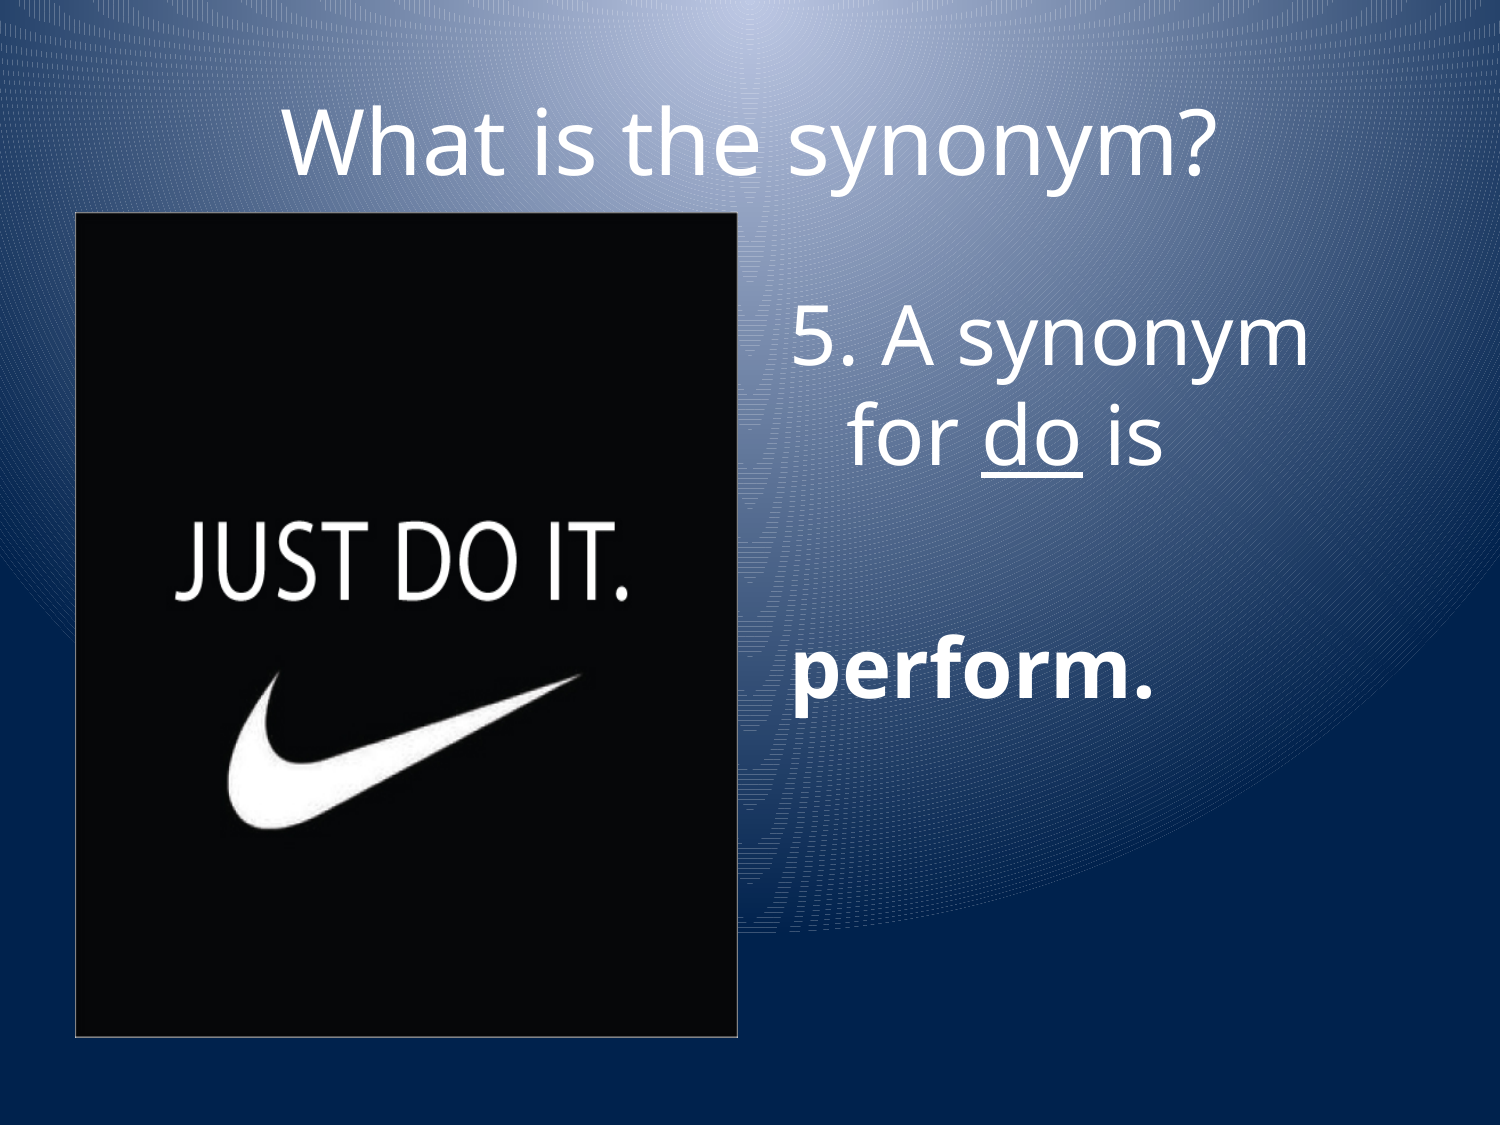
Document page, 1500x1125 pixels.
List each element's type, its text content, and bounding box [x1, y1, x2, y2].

title What is the synonym? [75, 45, 1425, 233]
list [74, 212, 738, 1038]
list 5. A synonym for do is perform. [774, 275, 1438, 1018]
